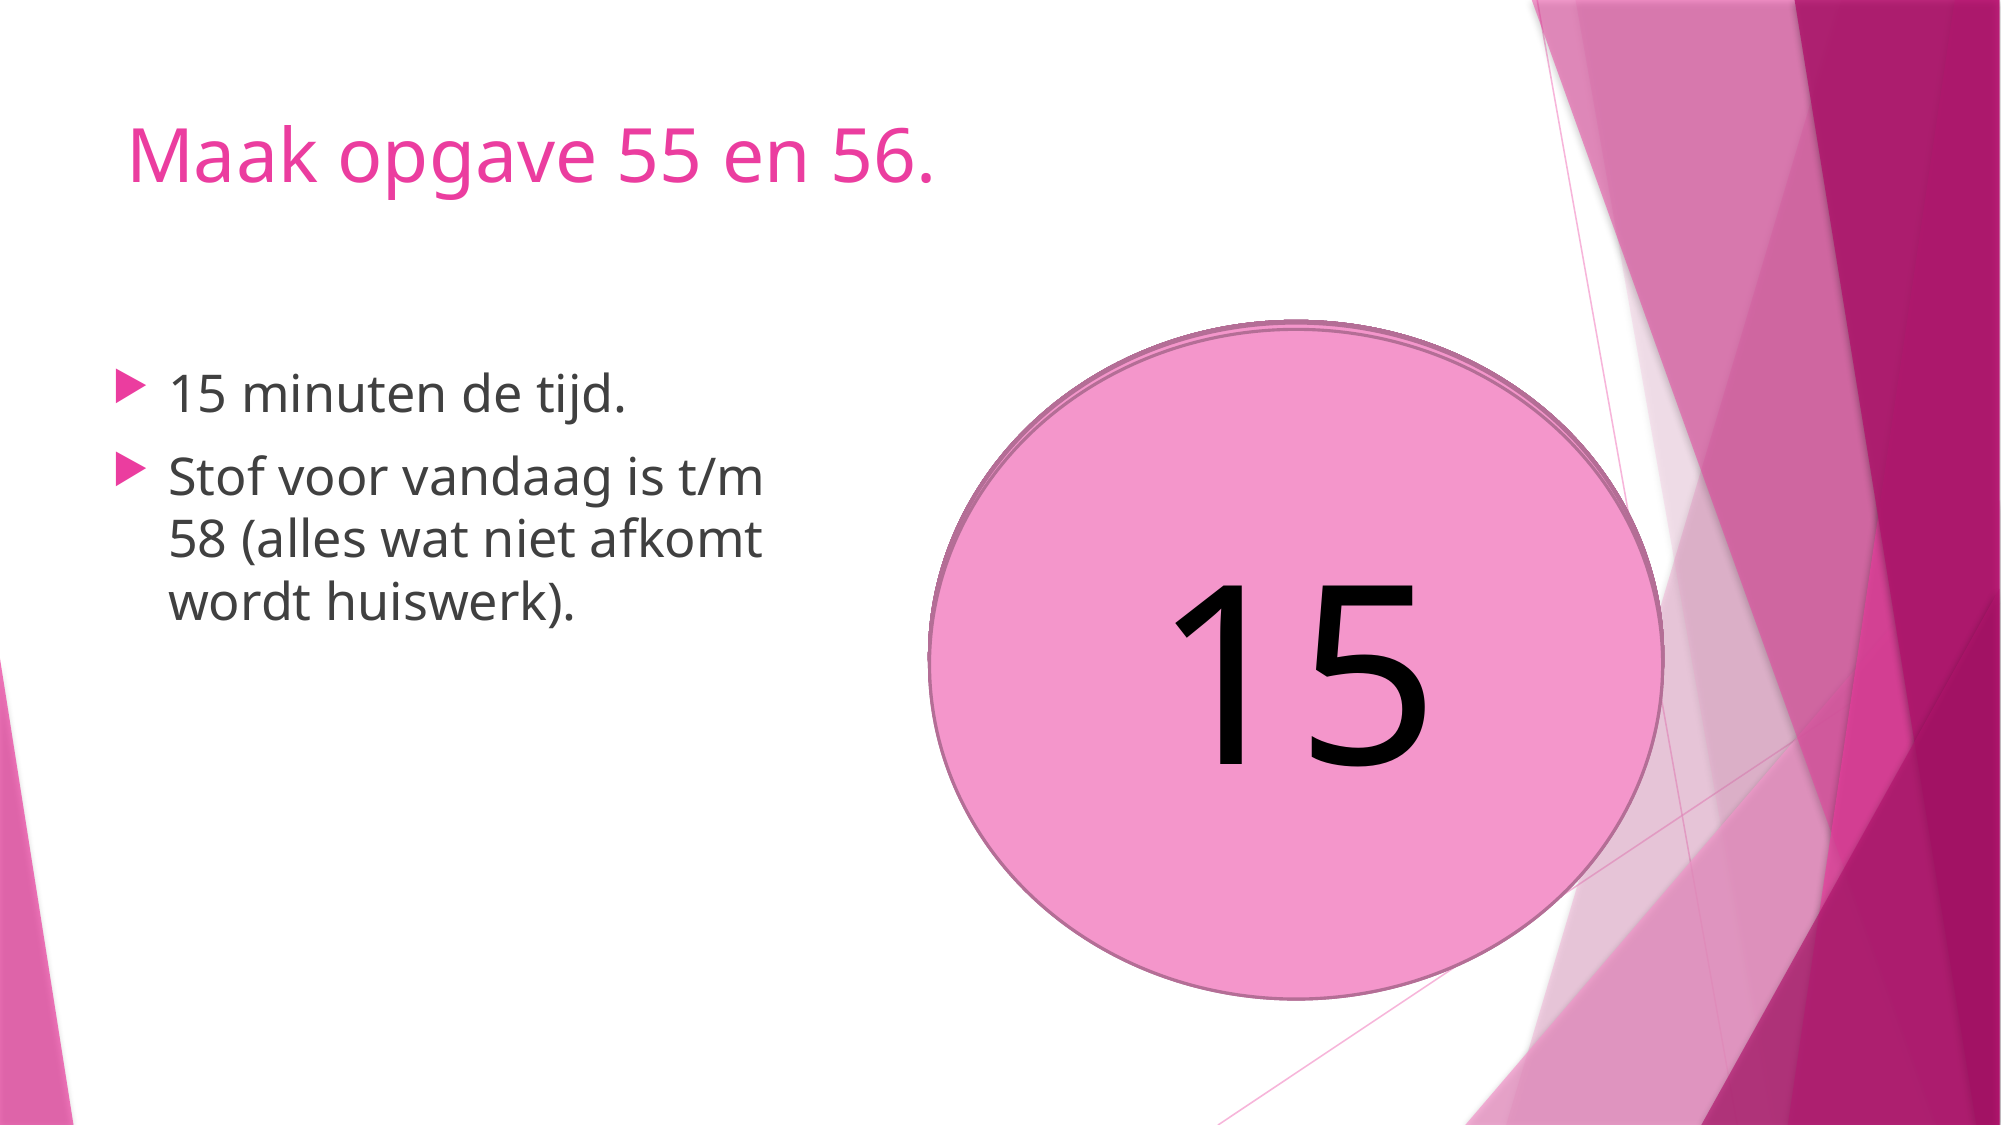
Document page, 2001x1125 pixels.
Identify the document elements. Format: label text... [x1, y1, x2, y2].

text_box 15 [927, 327, 1665, 1001]
text_box 14 [930, 321, 1662, 621]
title Maak opgave 55 en 56. [111, 99, 1522, 317]
list 15 minuten de tijd. Stof voor vandaag is t/m 58 (alles wat niet afkomt wordt huiswerk). [97, 352, 817, 960]
